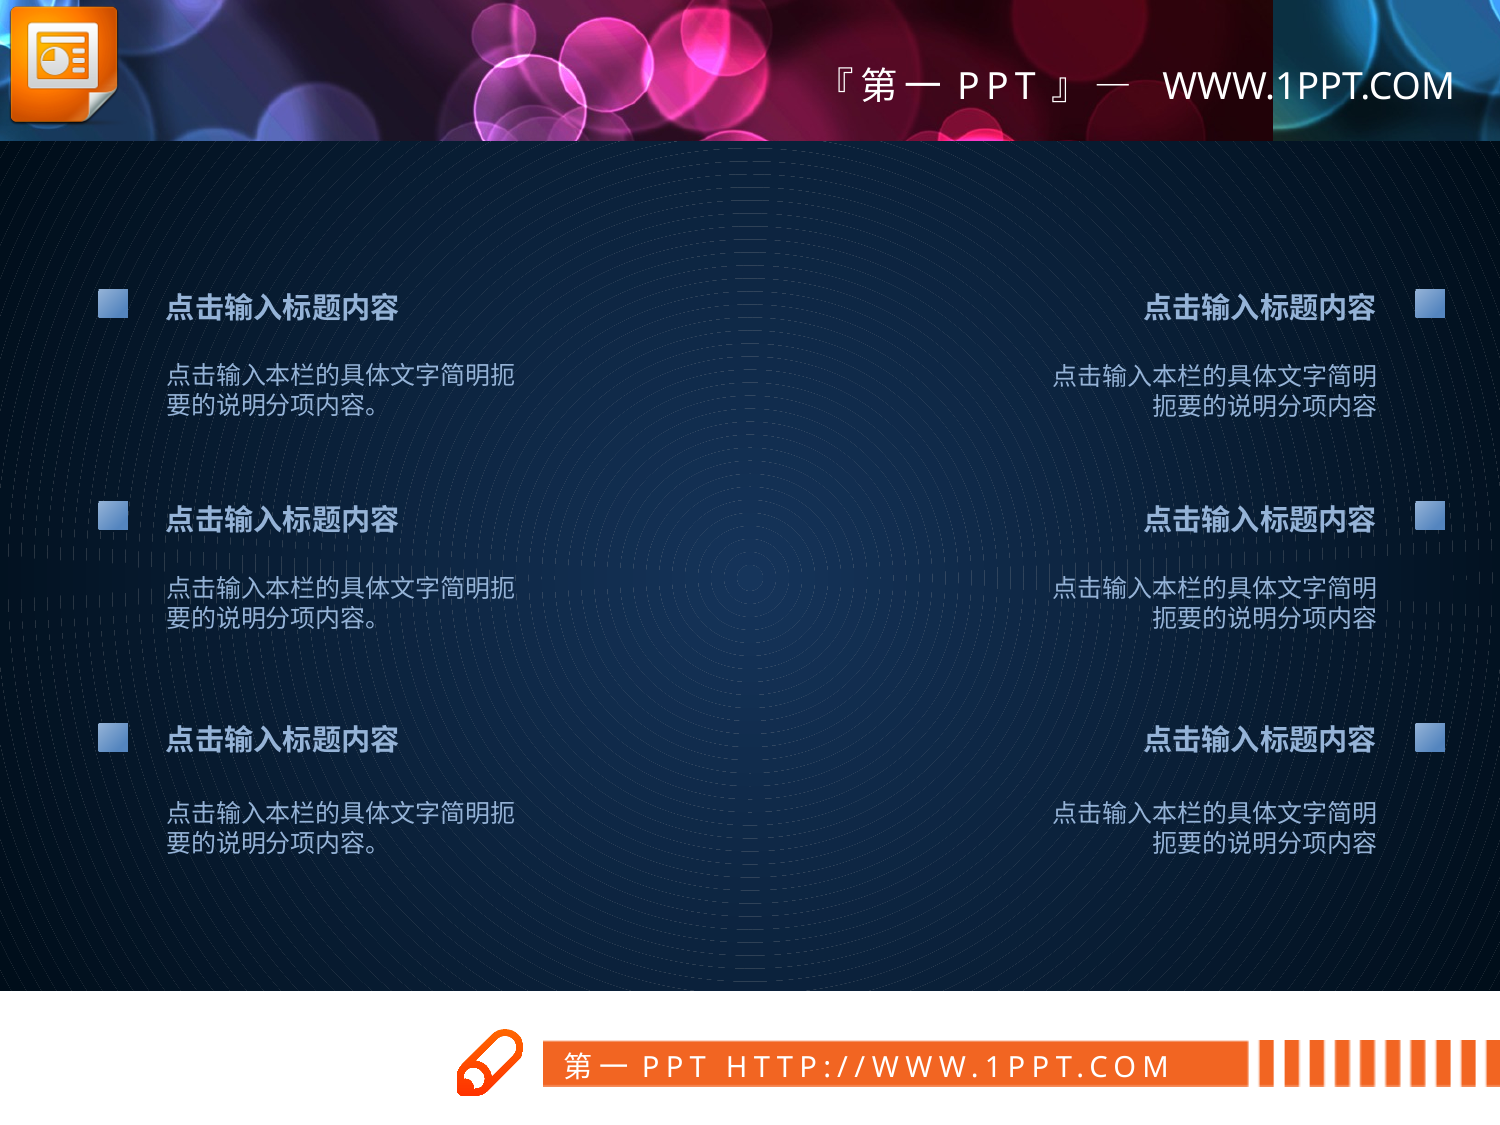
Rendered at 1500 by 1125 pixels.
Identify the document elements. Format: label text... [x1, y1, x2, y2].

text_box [872, 654, 1448, 783]
text_box 点击输入本栏的具体文字简明扼要的说明分项内容 [1044, 590, 1378, 615]
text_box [874, 255, 1445, 384]
text_box 点击输入本栏的具体文字简明扼要的说明分项内容。 [165, 590, 518, 615]
picture [543, 1040, 1500, 1087]
picture [0, 0, 1500, 141]
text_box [98, 654, 671, 783]
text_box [98, 255, 671, 384]
text_box 点击输入本栏的具体文字简明扼要的说明分项内容。 [165, 815, 518, 840]
text_box 点击输入本栏的具体文字简明扼要的说明分项内容 [1044, 392, 1378, 403]
text_box 点击输入本栏的具体文字简明扼要的说明分项内容 [1044, 815, 1378, 840]
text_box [98, 466, 569, 563]
text_box 点击输入本栏的具体文字简明扼要的说明分项内容。 [165, 392, 518, 403]
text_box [574, 320, 971, 717]
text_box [974, 466, 1445, 563]
